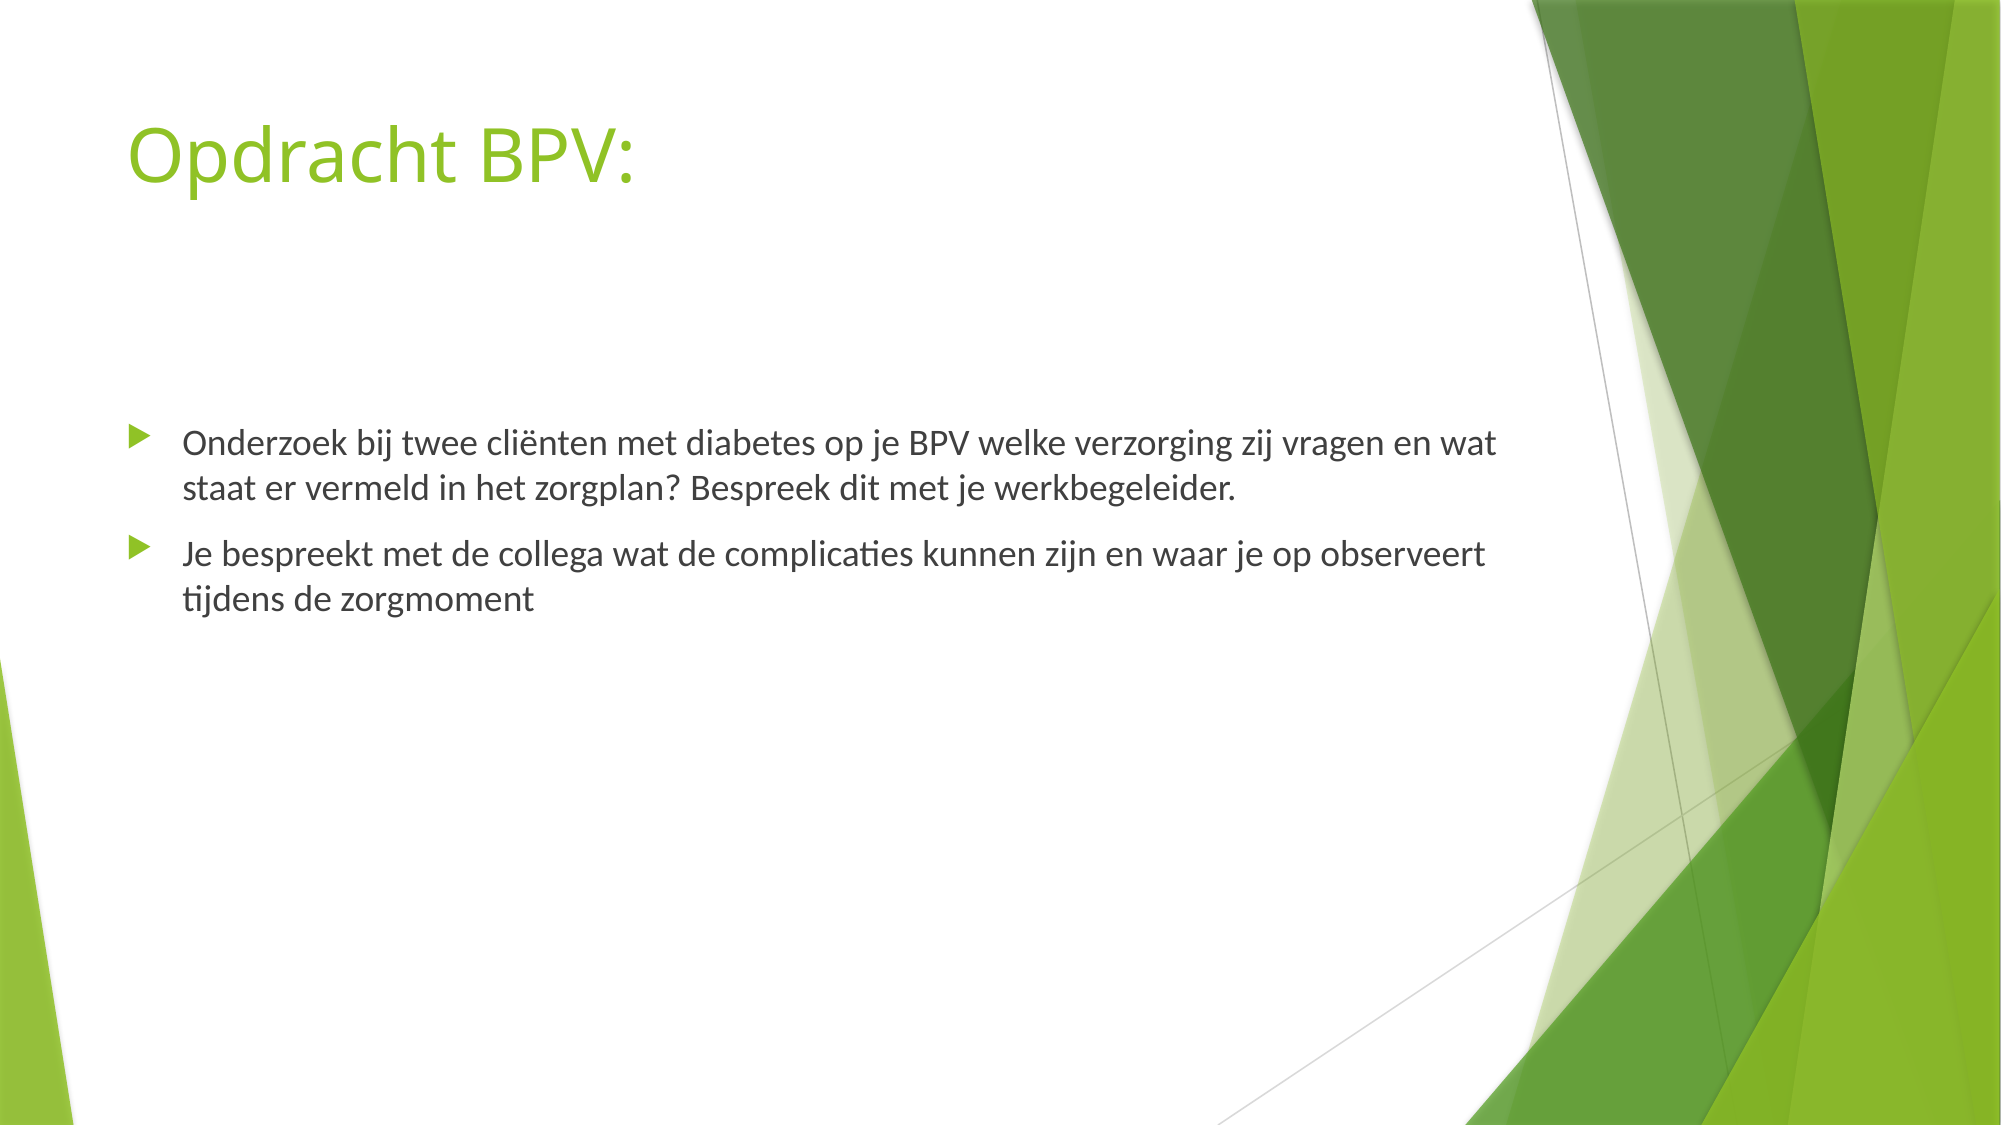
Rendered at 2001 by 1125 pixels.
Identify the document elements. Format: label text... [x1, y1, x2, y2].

title Opdracht BPV: [111, 99, 1522, 317]
list Onderzoek bij twee cliënten met diabetes op je BPV welke verzorging zij vragen en wat staat er vermeld in het zorgplan? Bespreek dit met je werkbegeleider. Je bespreekt met de collega wat de complicaties kunnen zijn en waar je op observeert tijdens de zorgmoment [111, 354, 1522, 992]
